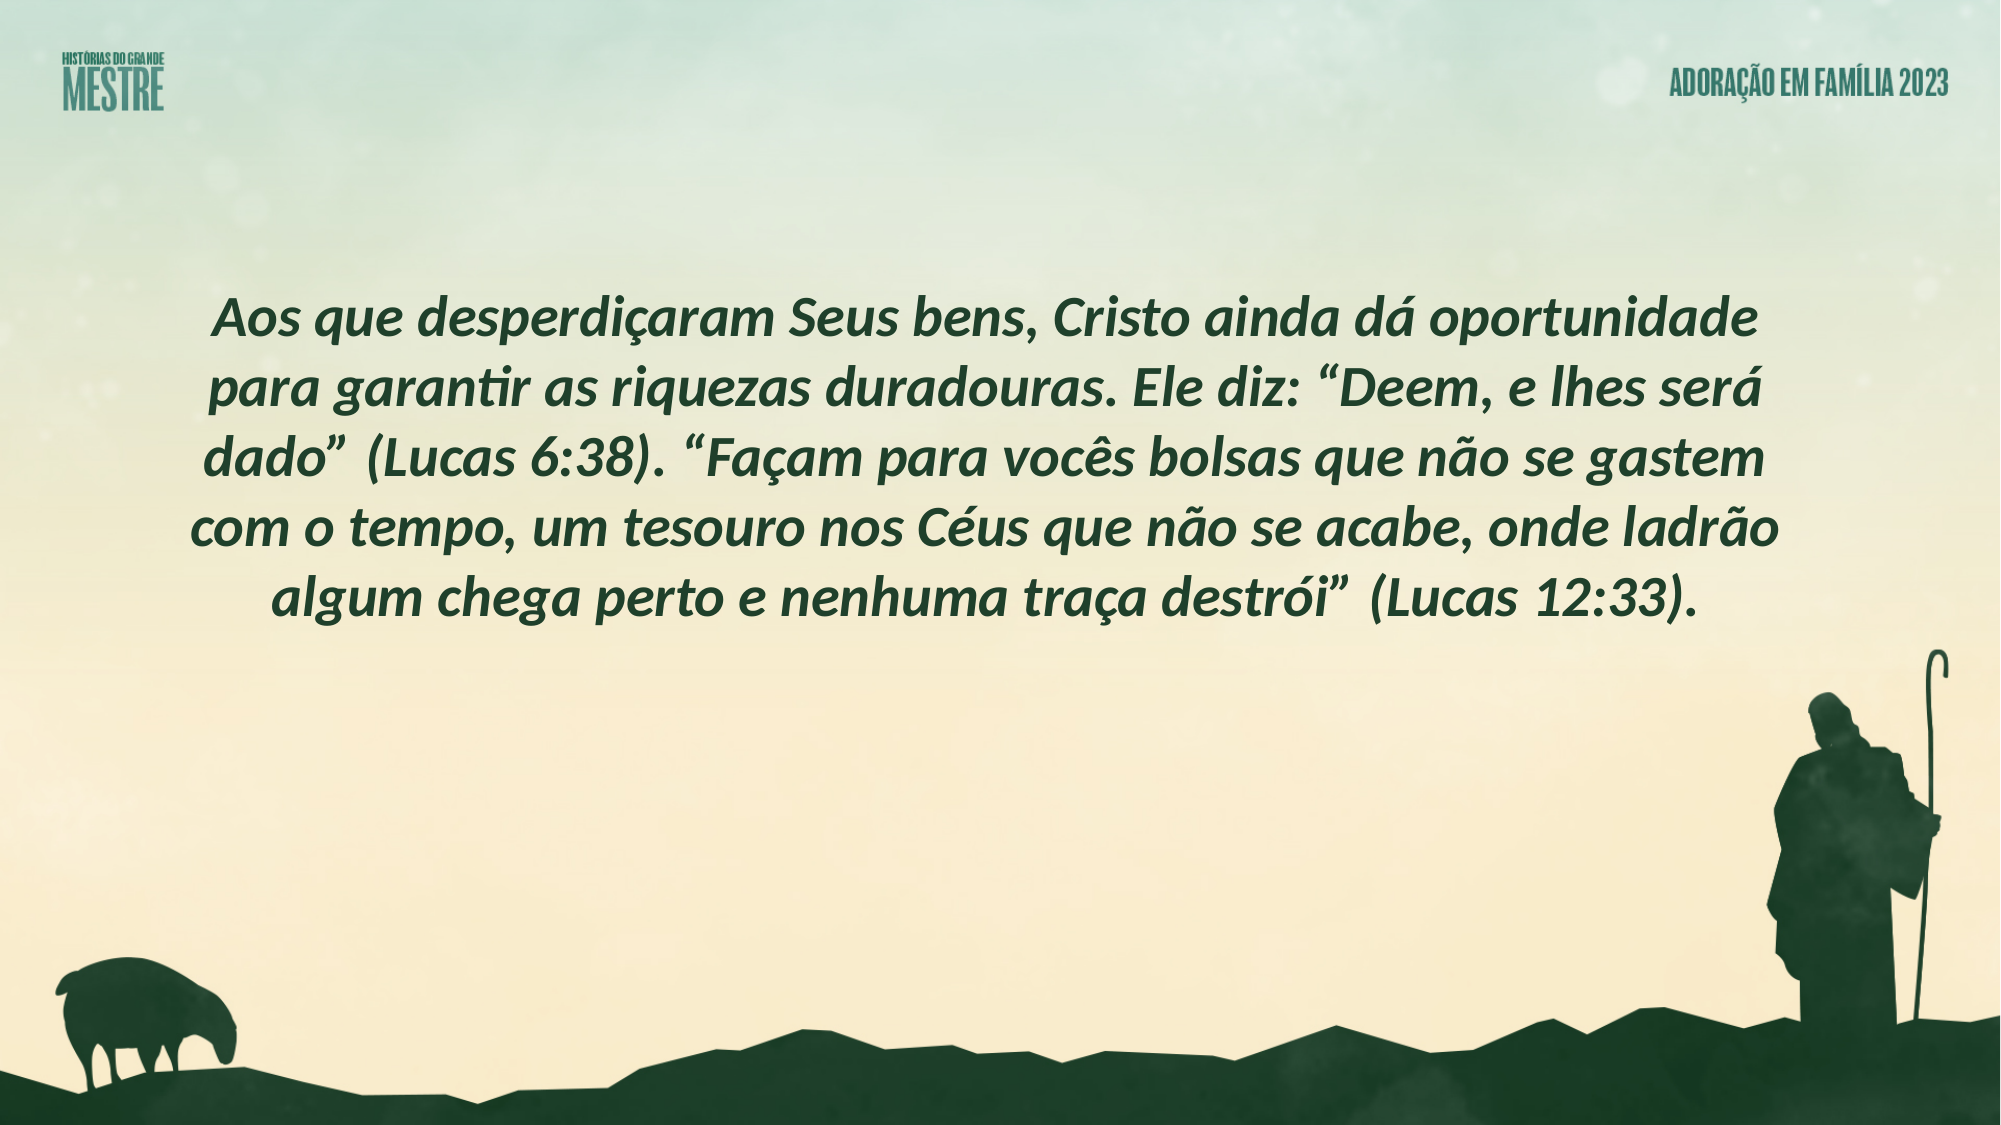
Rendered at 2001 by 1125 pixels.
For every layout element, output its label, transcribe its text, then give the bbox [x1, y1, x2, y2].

text_box Aos que desperdiçaram Seus bens, Cristo ainda dá oportunidade para garantir as riquezas duradouras. Ele diz: “Deem, e lhes será dado” (Lucas 6:38). “Façam para vocês bolsas que não se gastem com o tempo, um tesouro nos Céus que não se acabe, onde ladrão algum chega perto e nenhuma traça destrói” (Lucas 12:33). [164, 271, 1808, 636]
picture [0, 0, 2001, 1125]
